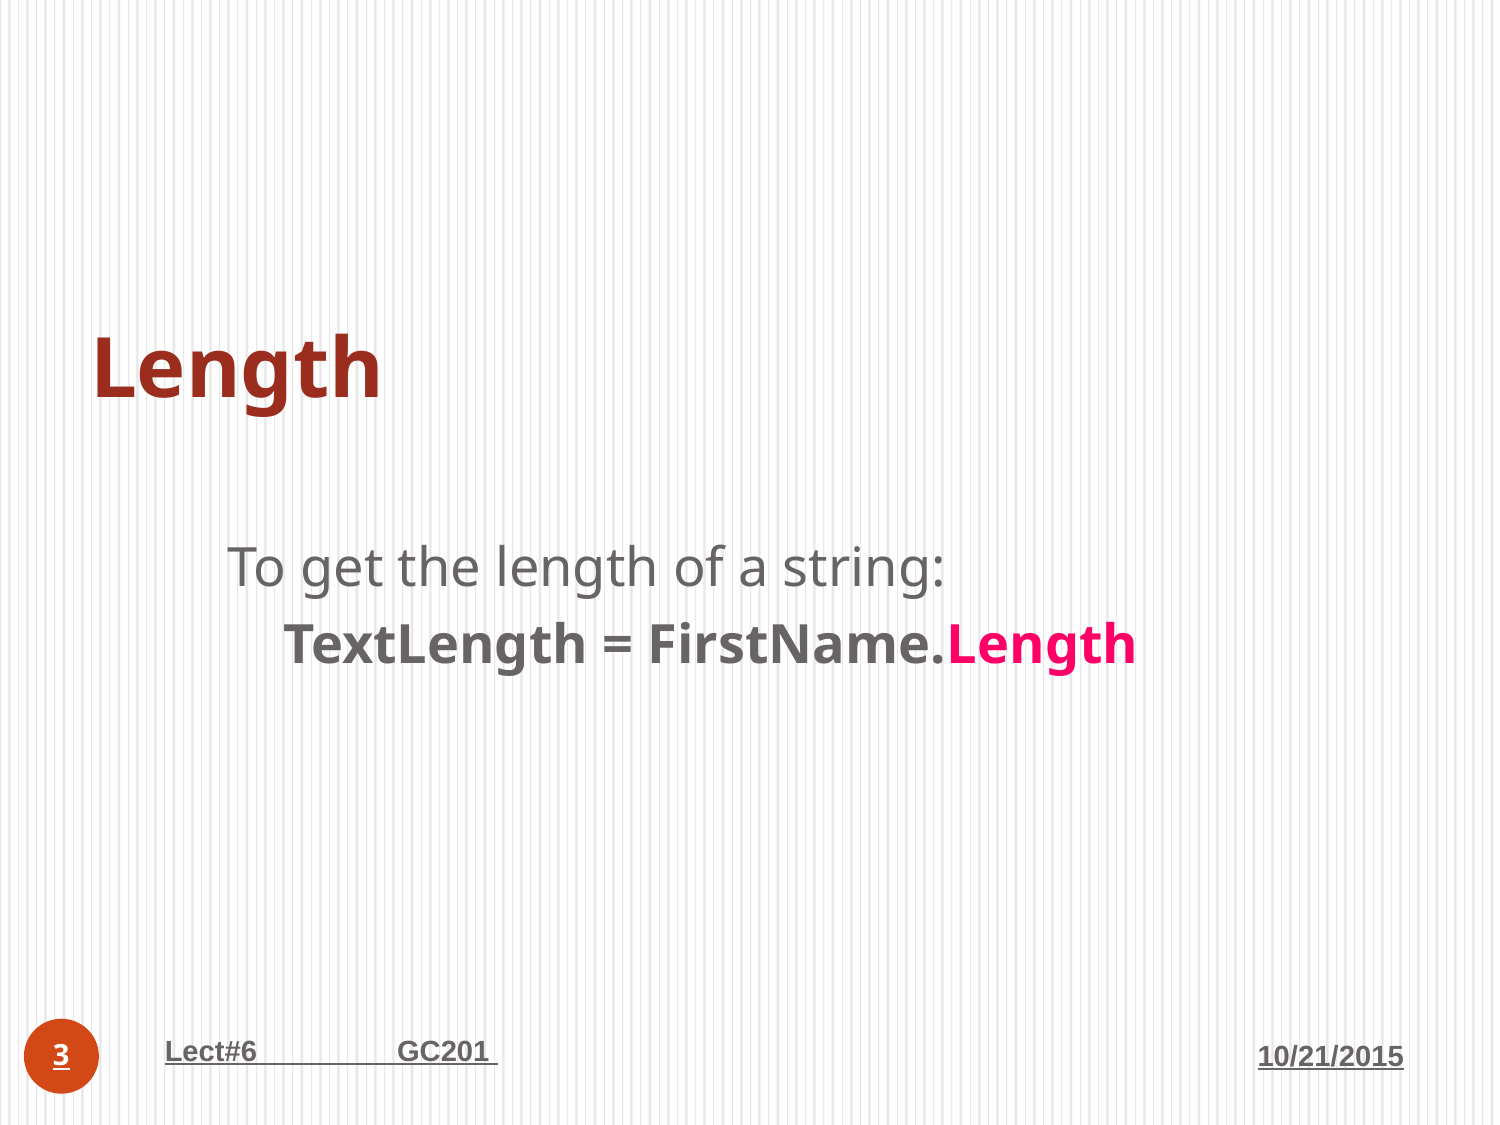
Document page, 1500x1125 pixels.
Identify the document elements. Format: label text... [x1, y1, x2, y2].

subtitle To get the length of a string: TextLength = FirstName.Length [212, 524, 1263, 788]
slide_number 3 [23, 1018, 99, 1094]
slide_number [1012, 1015, 1419, 1094]
footer Lect#6 GC201 [150, 1012, 800, 1088]
title Length [74, 246, 1426, 489]
